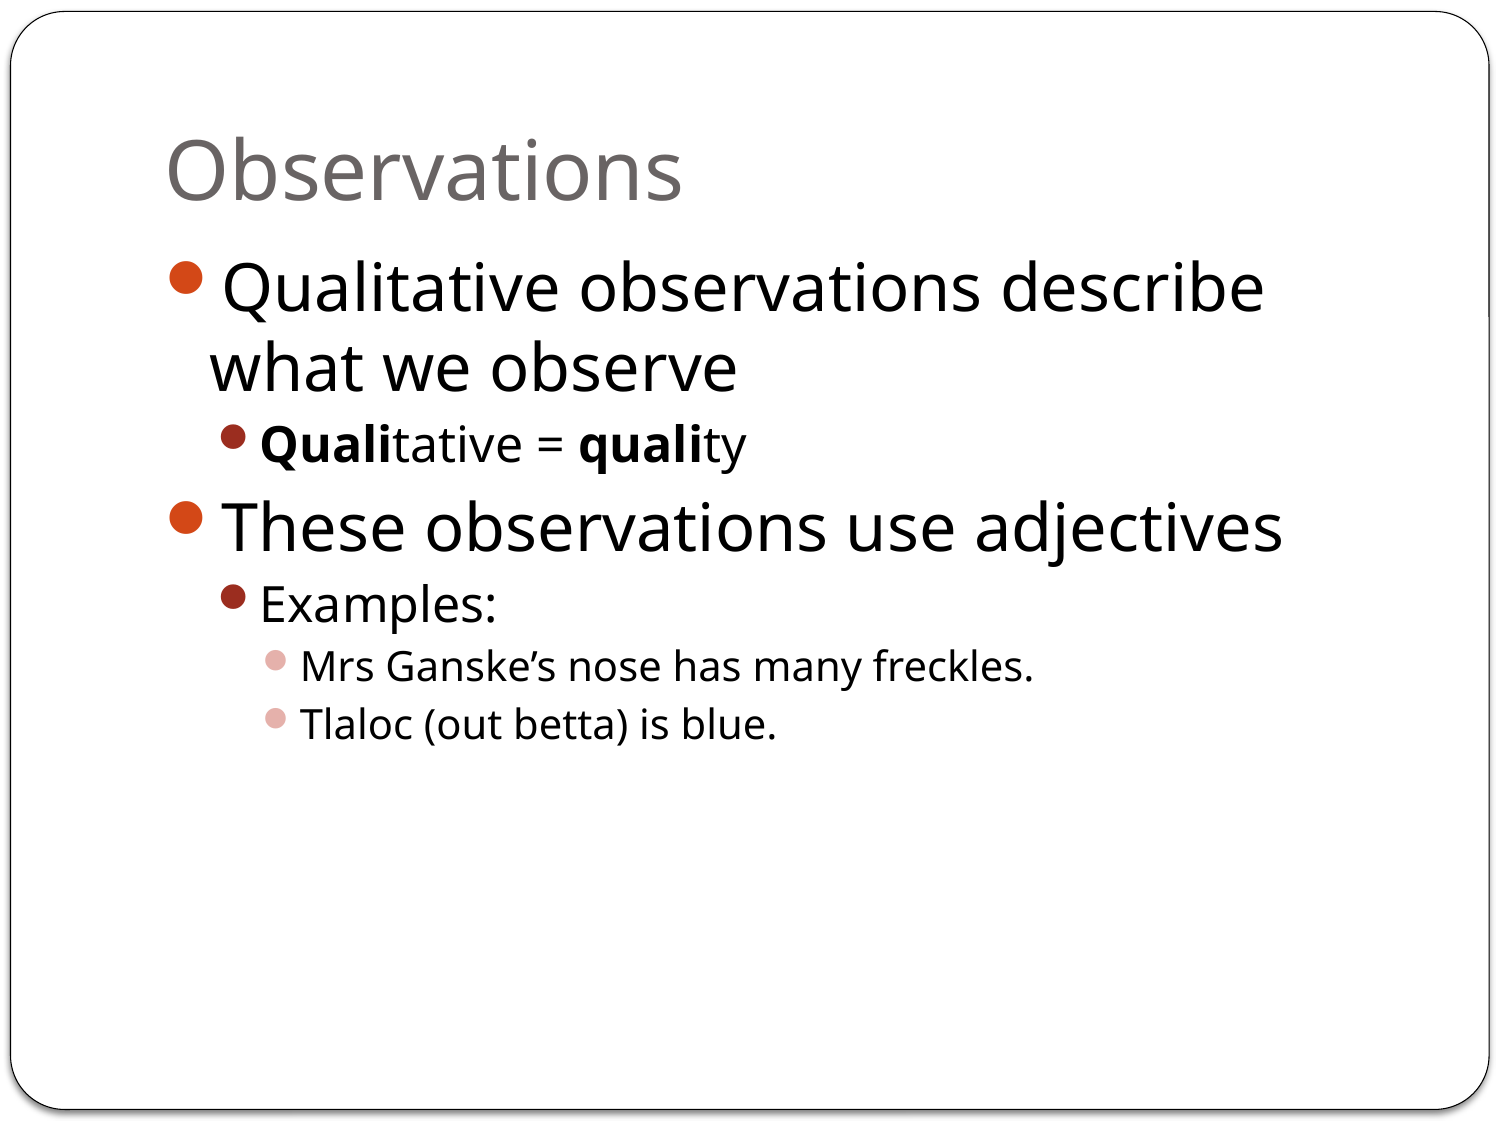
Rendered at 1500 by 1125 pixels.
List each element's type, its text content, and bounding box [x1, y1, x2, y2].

title Observations [150, 45, 1425, 233]
list Qualitative observations describe what we observe Qualitative = quality These observations use adjectives Examples: Mrs Ganske’s nose has many freckles. Tlaloc (out betta) is blue. [150, 237, 1425, 988]
